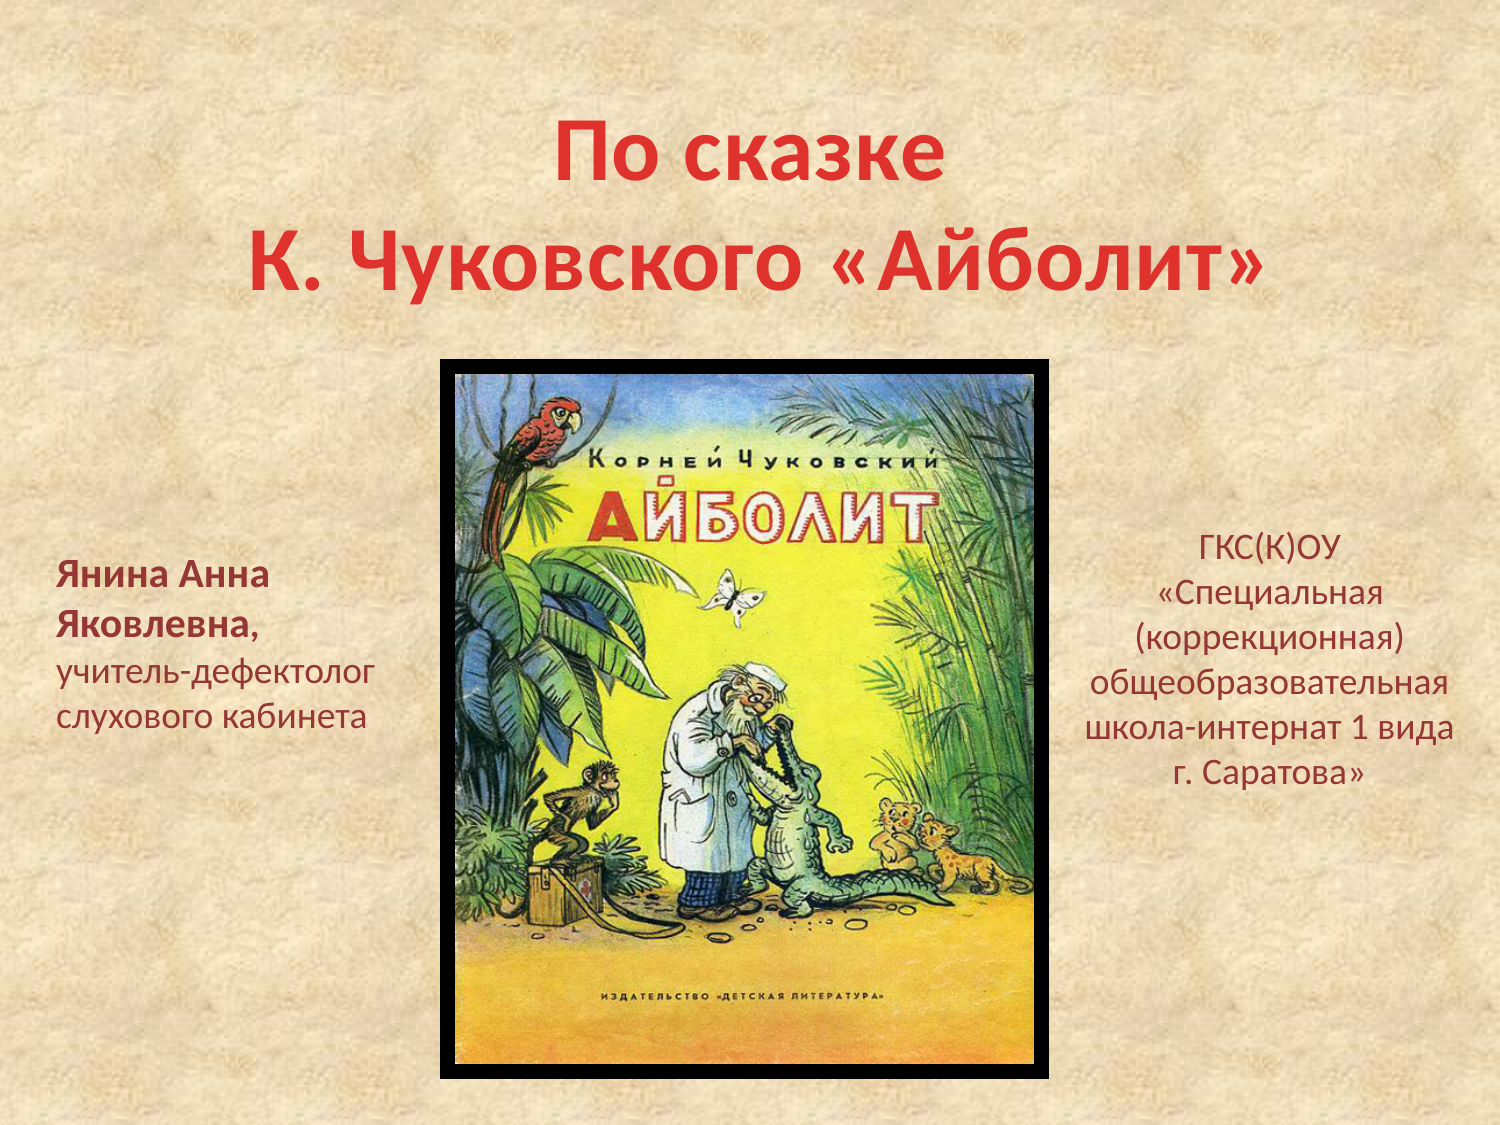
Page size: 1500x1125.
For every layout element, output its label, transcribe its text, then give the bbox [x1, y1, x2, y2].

title По сказке К. Чуковского «Айболит» [123, 54, 1399, 343]
text_box Янина Анна Яковлевна, учитель-дефектолог слухового кабинета [41, 538, 417, 744]
picture [0, 0, 1500, 1125]
text_box ГКС(К)ОУ «Специальная (коррекционная) общеобразовательная школа-интернат 1 вида г. Саратова» [1067, 525, 1473, 789]
